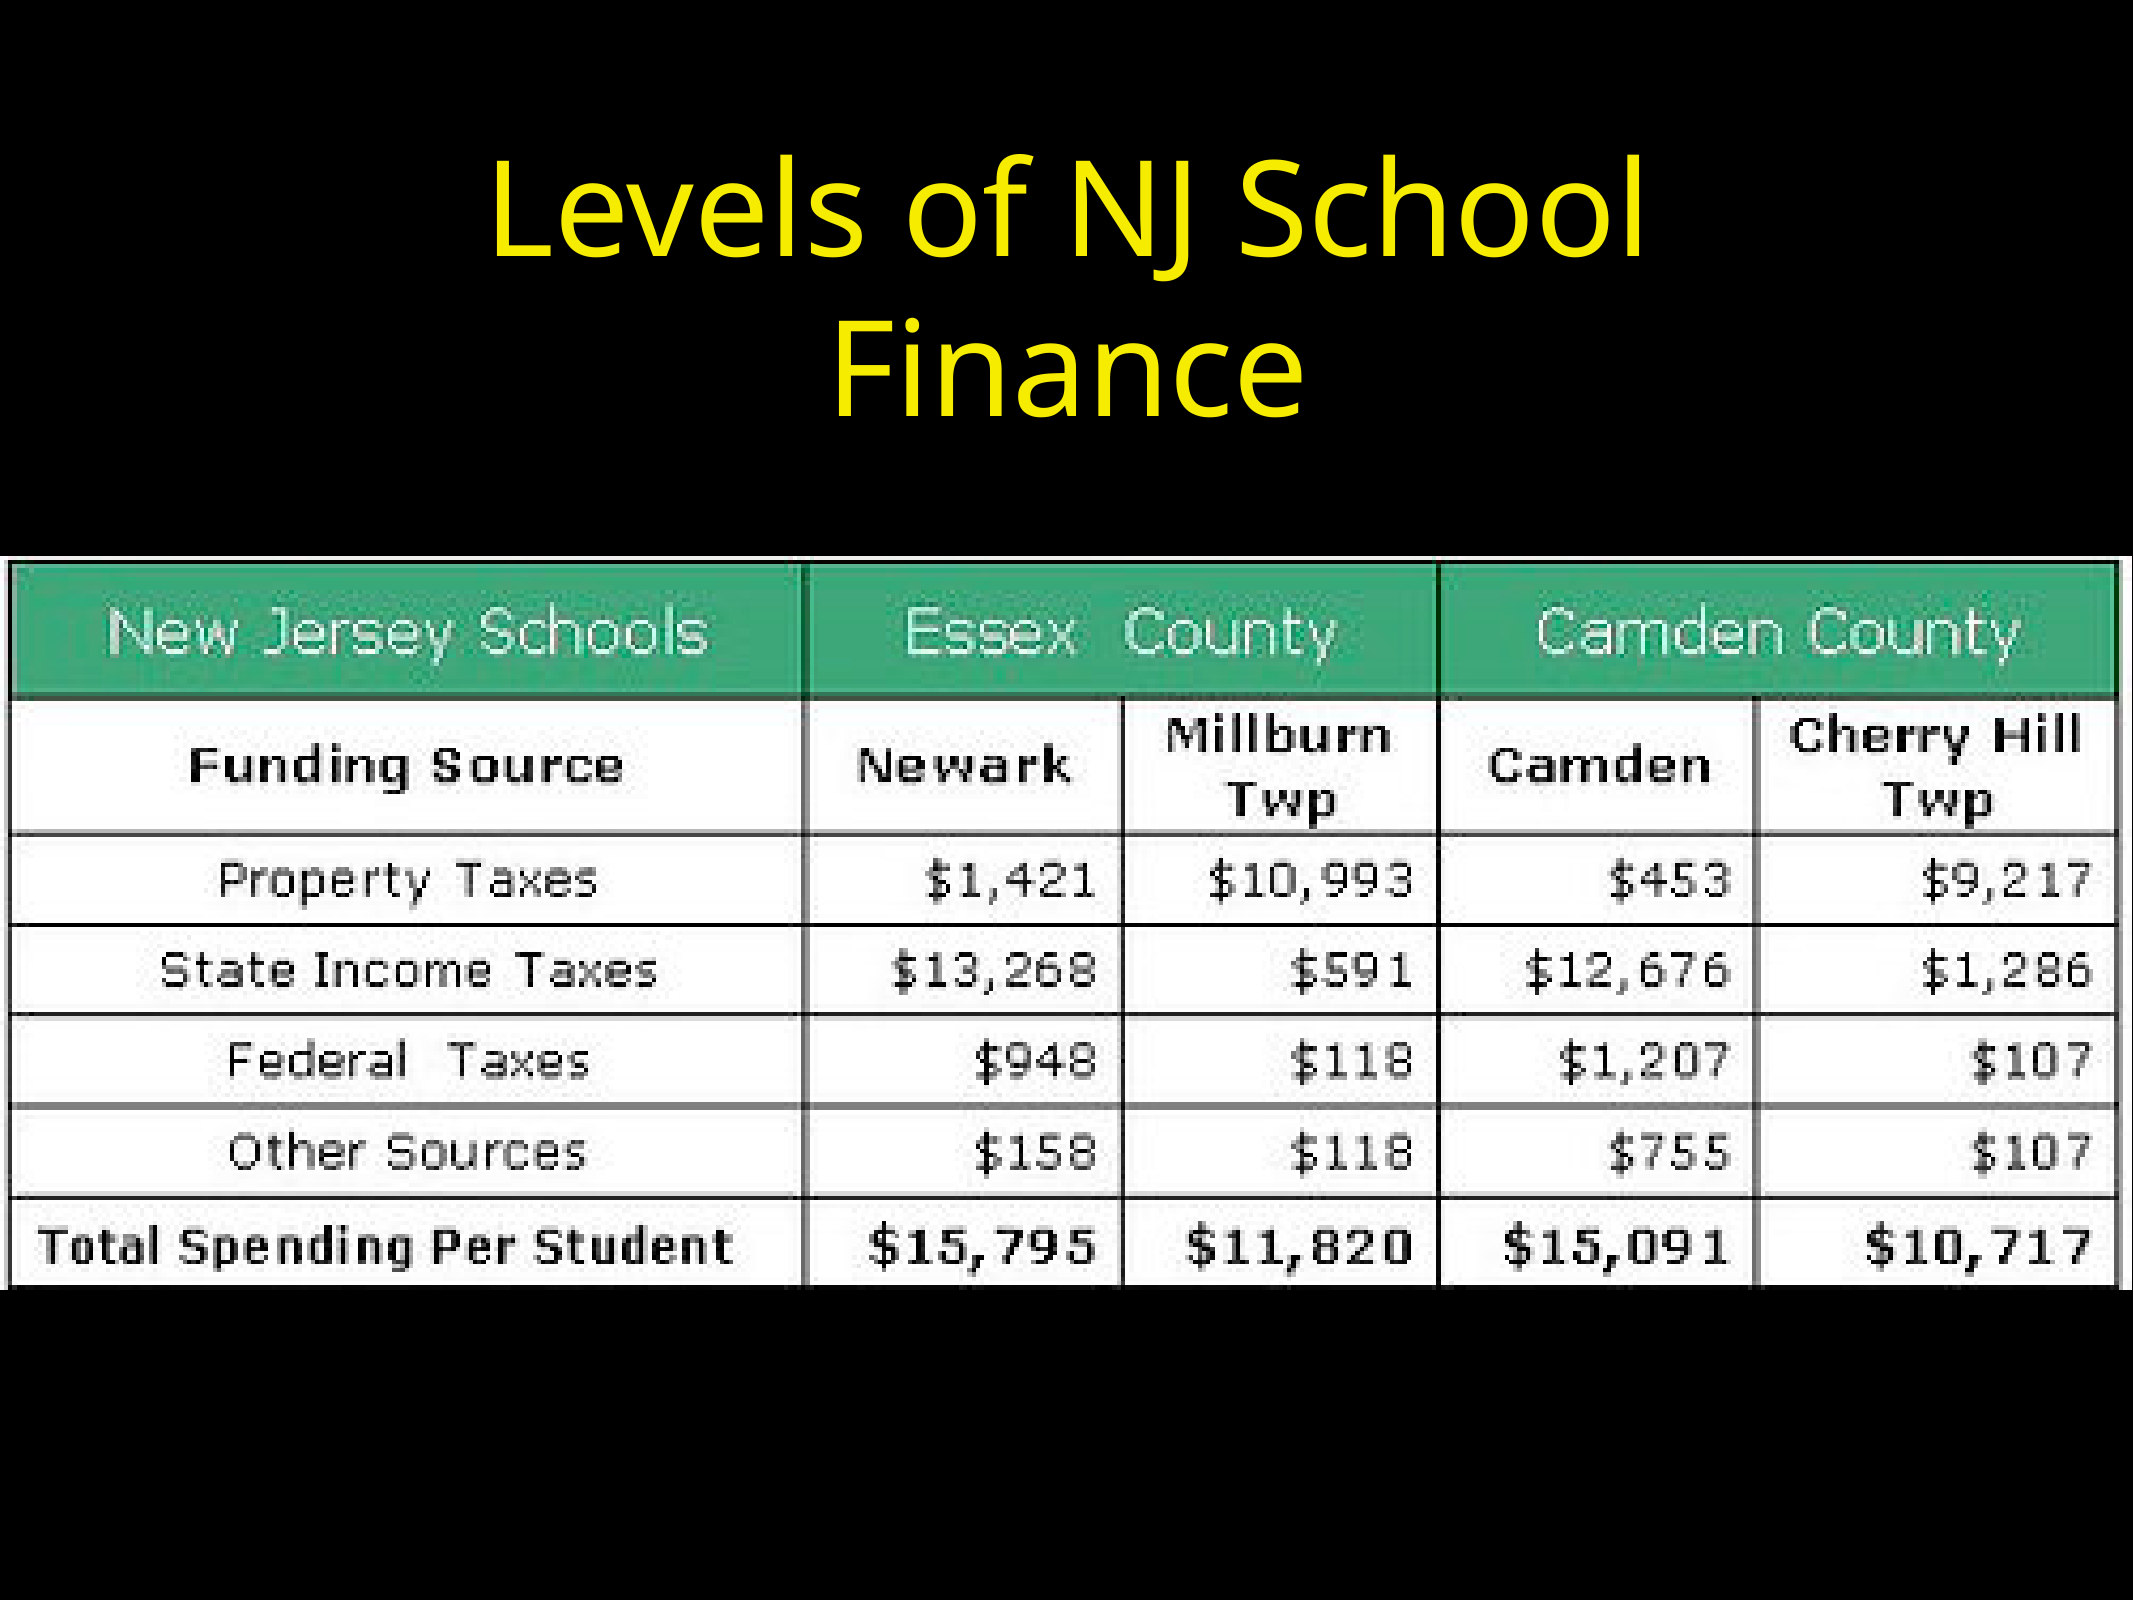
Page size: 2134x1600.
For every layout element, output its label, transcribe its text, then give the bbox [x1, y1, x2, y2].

picture [0, 555, 2132, 1290]
title Levels of NJ School Finance [224, 66, 1911, 501]
